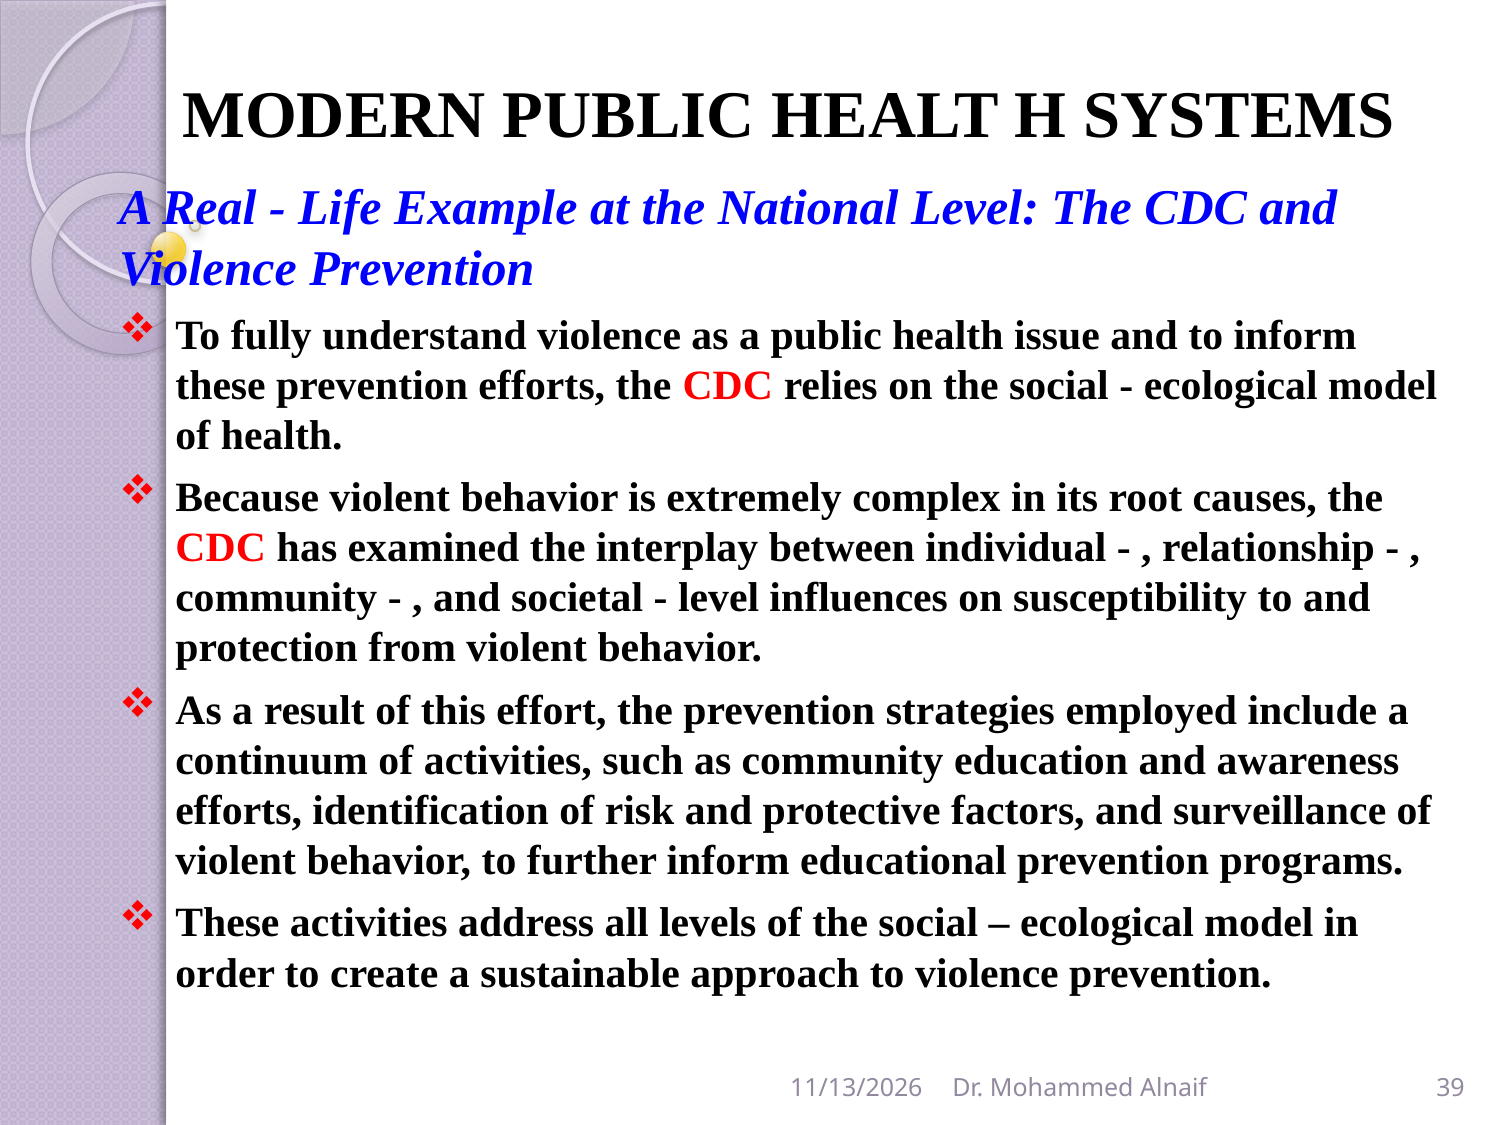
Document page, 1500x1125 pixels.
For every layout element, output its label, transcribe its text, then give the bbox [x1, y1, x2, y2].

footer Dr. Mohammed Alnaif [937, 1034, 1413, 1113]
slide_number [587, 1034, 937, 1113]
title MODERN PUBLIC HEALT H SYSTEMS [137, 62, 1413, 159]
slide_number 39 [1413, 1034, 1488, 1113]
subtitle A Real - Life Example at the National Level: The CDC and Violence Prevention To fully understand violence as a public health issue and to inform these prevention efforts, the CDC relies on the social - ecological model of health. Because violent behavior is extremely complex in its root causes, the CDC has examined the interplay between individual - , relationship - , community - , and societal - level influences on susceptibility to and protection from violent behavior. As a result of this effort, the prevention strategies employed include a continuum of activities, such as community education and awareness efforts, identification of risk and protective factors, and surveillance of violent behavior, to further inform educational prevention programs. These activities address all levels of the social – ecological model in order to create a sustainable approach to violence prevention. [99, 174, 1463, 1025]
